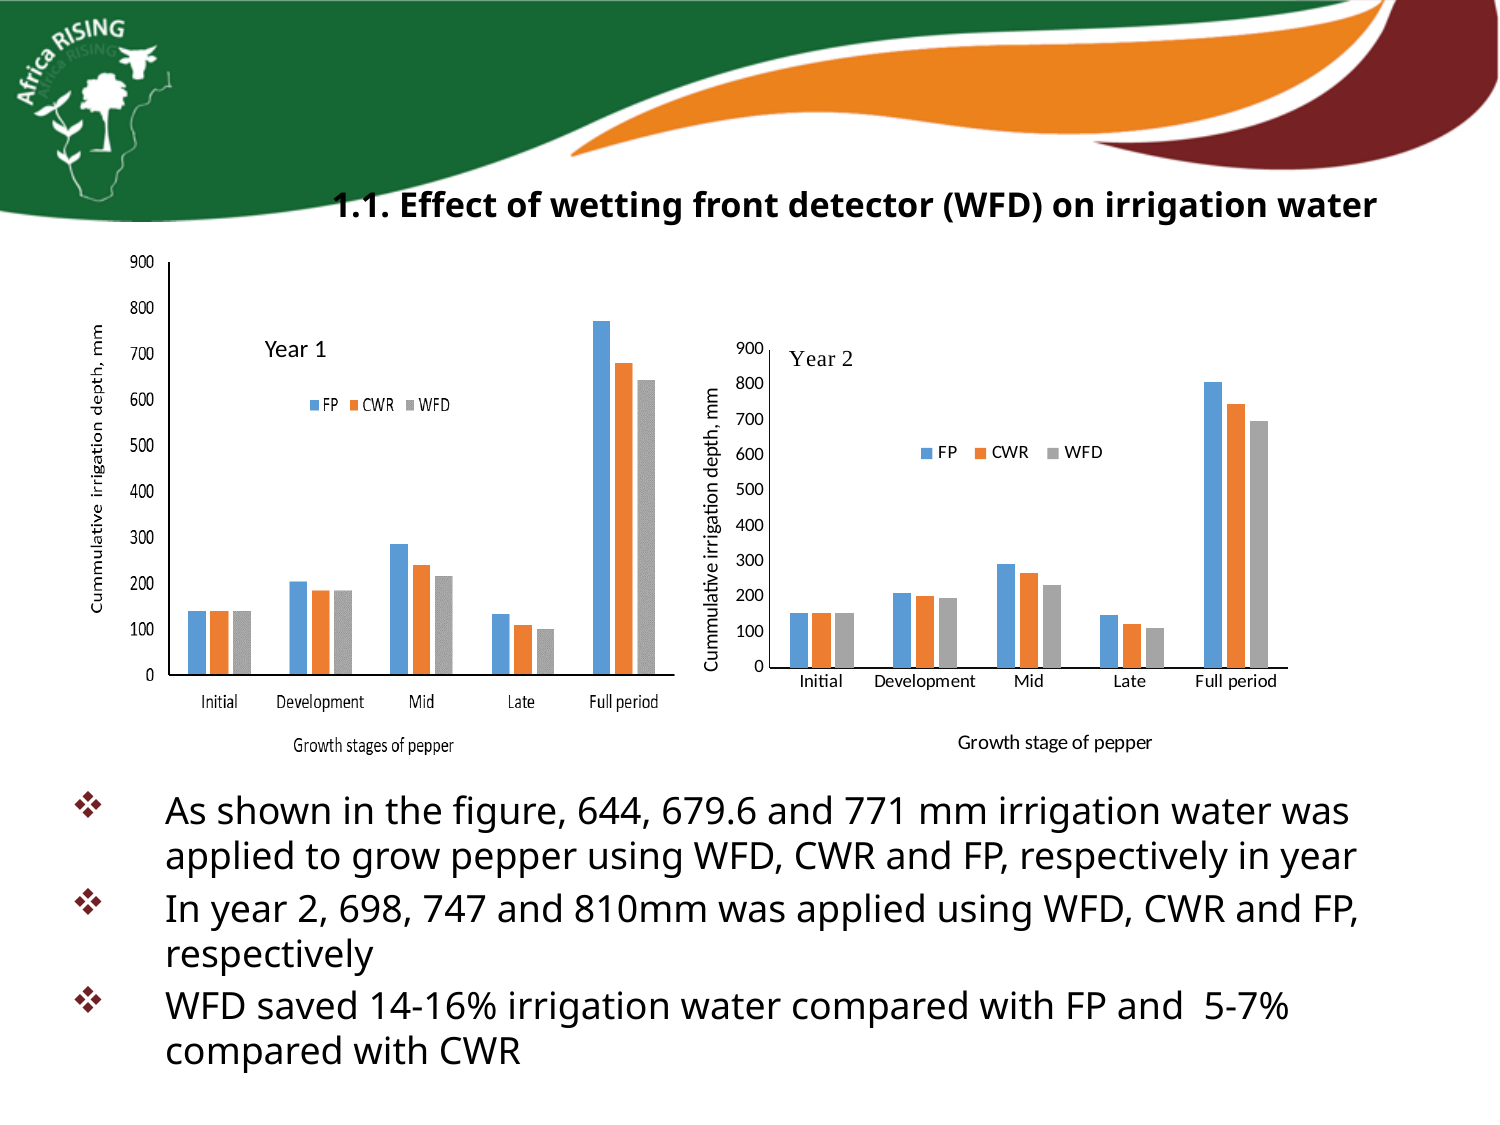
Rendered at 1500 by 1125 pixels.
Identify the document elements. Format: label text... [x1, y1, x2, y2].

text_box As shown in the figure, 644, 679.6 and 771 mm irrigation water was applied to grow pepper using WFD, CWR and FP, respectively in year In year 2, 698, 747 and 810mm was applied using WFD, CWR and FP, respectively WFD saved 14-16% irrigation water compared with FP and 5-7% compared with CWR [37, 779, 1475, 1025]
picture [78, 249, 696, 761]
chart [695, 315, 1313, 761]
list 1.1. Effect of wetting front detector (WFD) on irrigation water [300, 173, 1500, 267]
picture [0, 0, 1499, 222]
